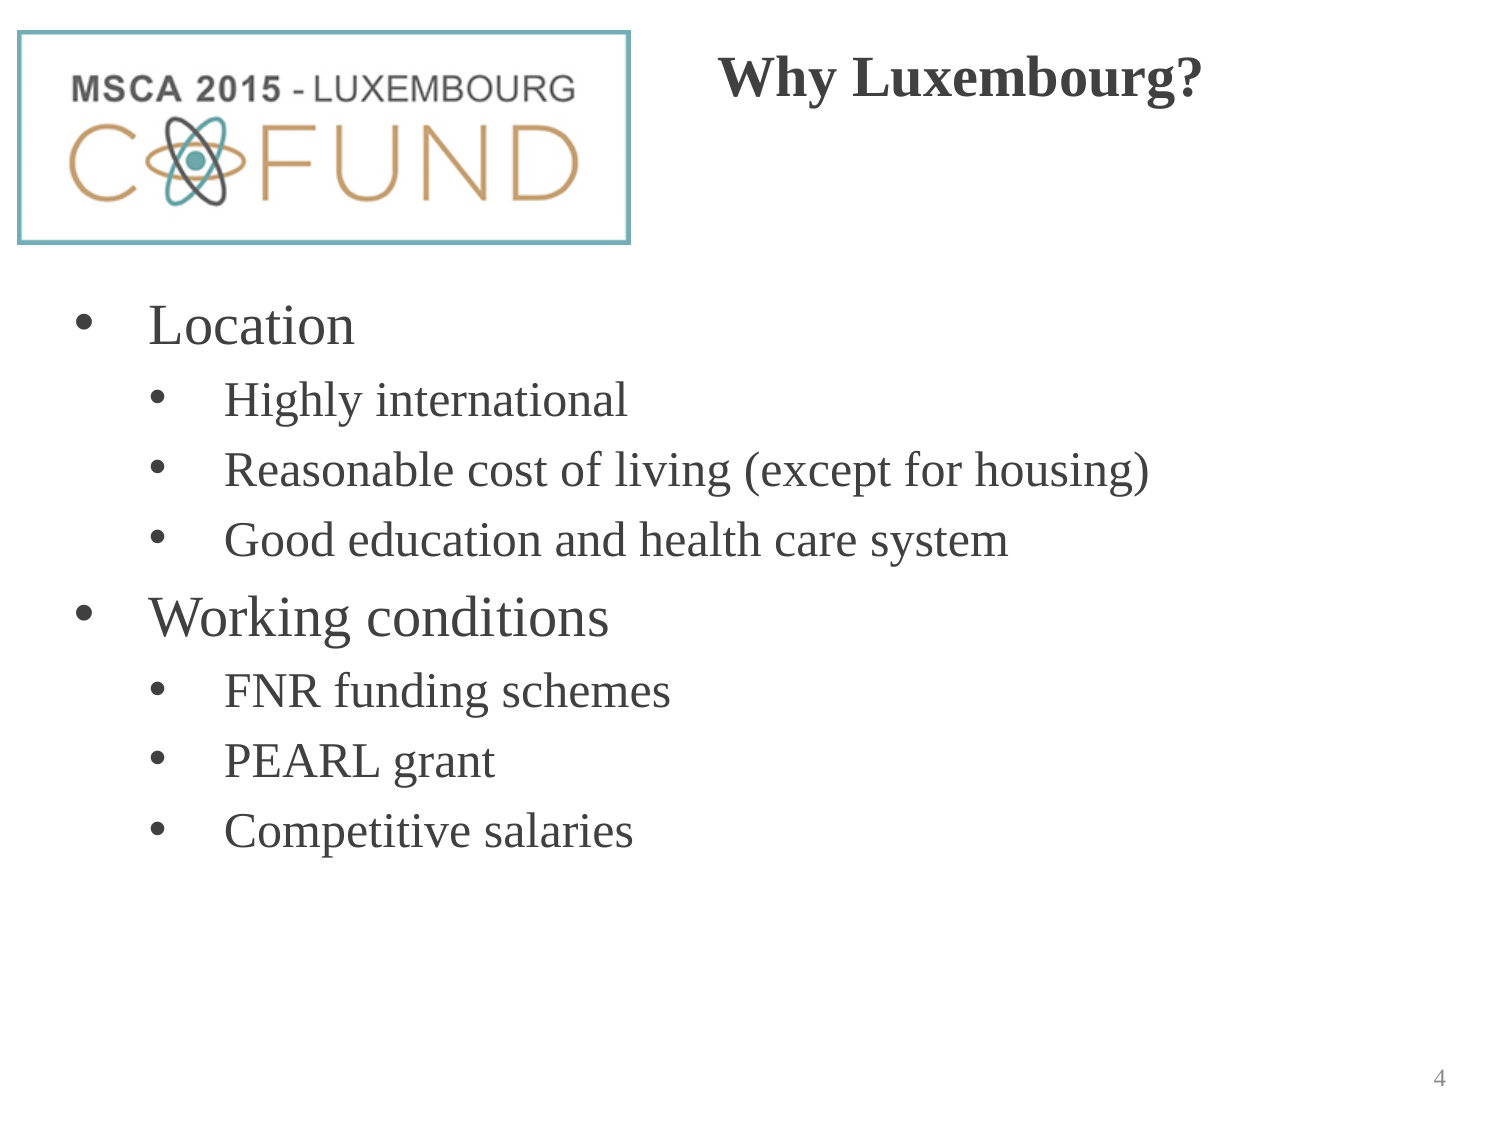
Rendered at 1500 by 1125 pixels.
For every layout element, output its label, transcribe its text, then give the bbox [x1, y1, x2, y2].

footer 4 [986, 1046, 1462, 1107]
subtitle Location Highly international Reasonable cost of living (except for housing) Good education and health care system Working conditions FNR funding schemes PEARL grant Competitive salaries [58, 278, 1483, 1000]
picture [17, 30, 631, 246]
text_box Why Luxembourg? [702, 30, 1483, 245]
